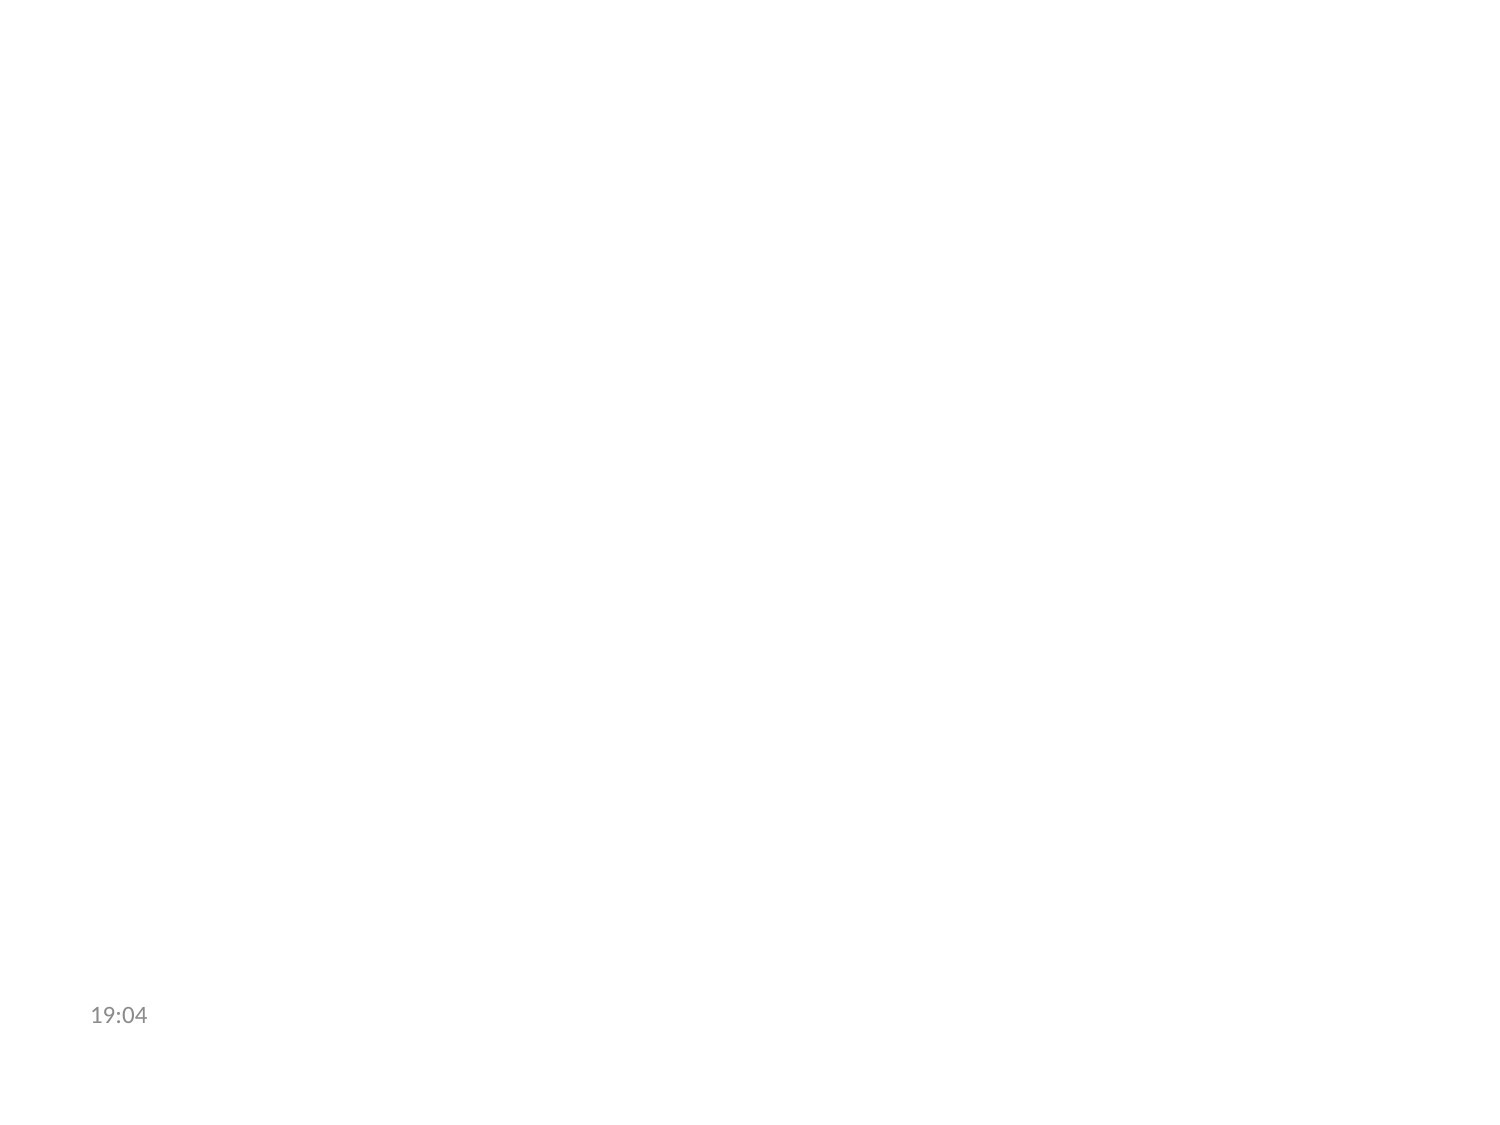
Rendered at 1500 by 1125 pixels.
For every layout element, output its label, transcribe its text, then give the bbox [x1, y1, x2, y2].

text_box 15:35 [75, 983, 425, 1044]
